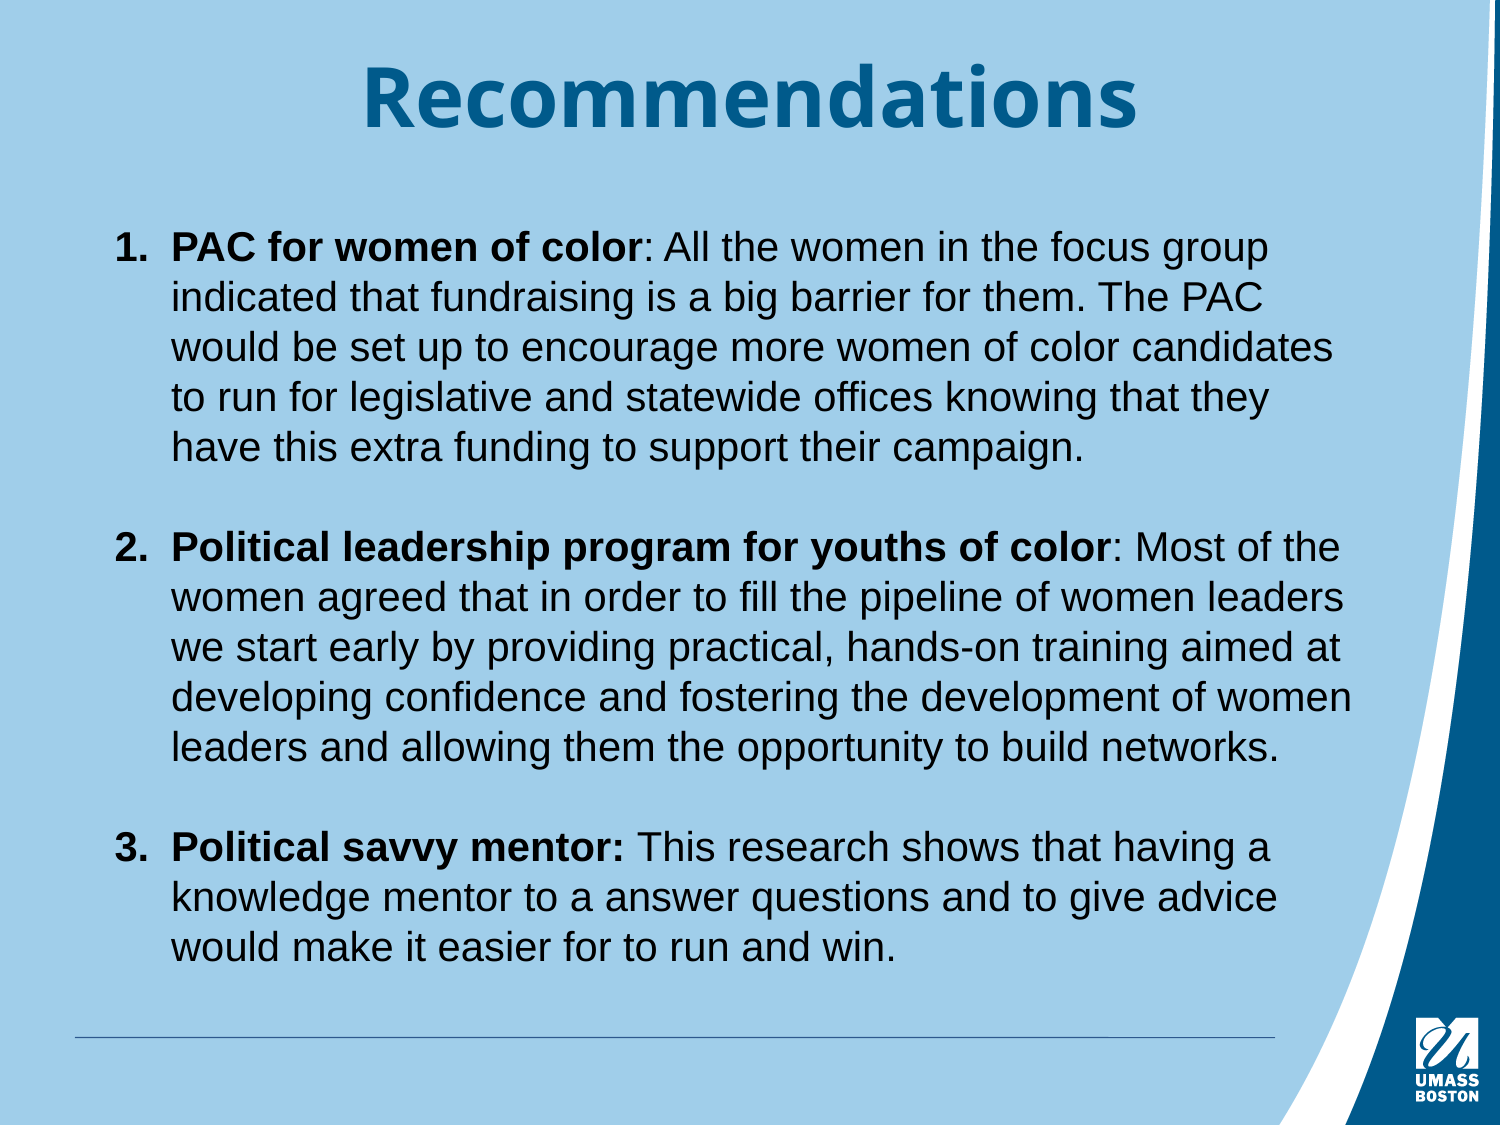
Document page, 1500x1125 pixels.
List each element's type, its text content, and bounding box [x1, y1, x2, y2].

title Recommendations [0, 0, 1500, 188]
picture [0, 188, 1500, 1125]
text_box PAC for women of color: All the women in the focus group indicated that fundraising is a big barrier for them. The PAC would be set up to encourage more women of color candidates to run for legislative and statewide offices knowing that they have this extra funding to support their campaign. Political leadership program for youths of color: Most of the women agreed that in order to fill the pipeline of women leaders we start early by providing practical, hands-on training aimed at developing confidence and fostering the development of women leaders and allowing them the opportunity to build networks. Political savvy mentor: This research shows that having a knowledge mentor to a answer questions and to give advice would make it easier for to run and win. [99, 212, 1375, 1028]
